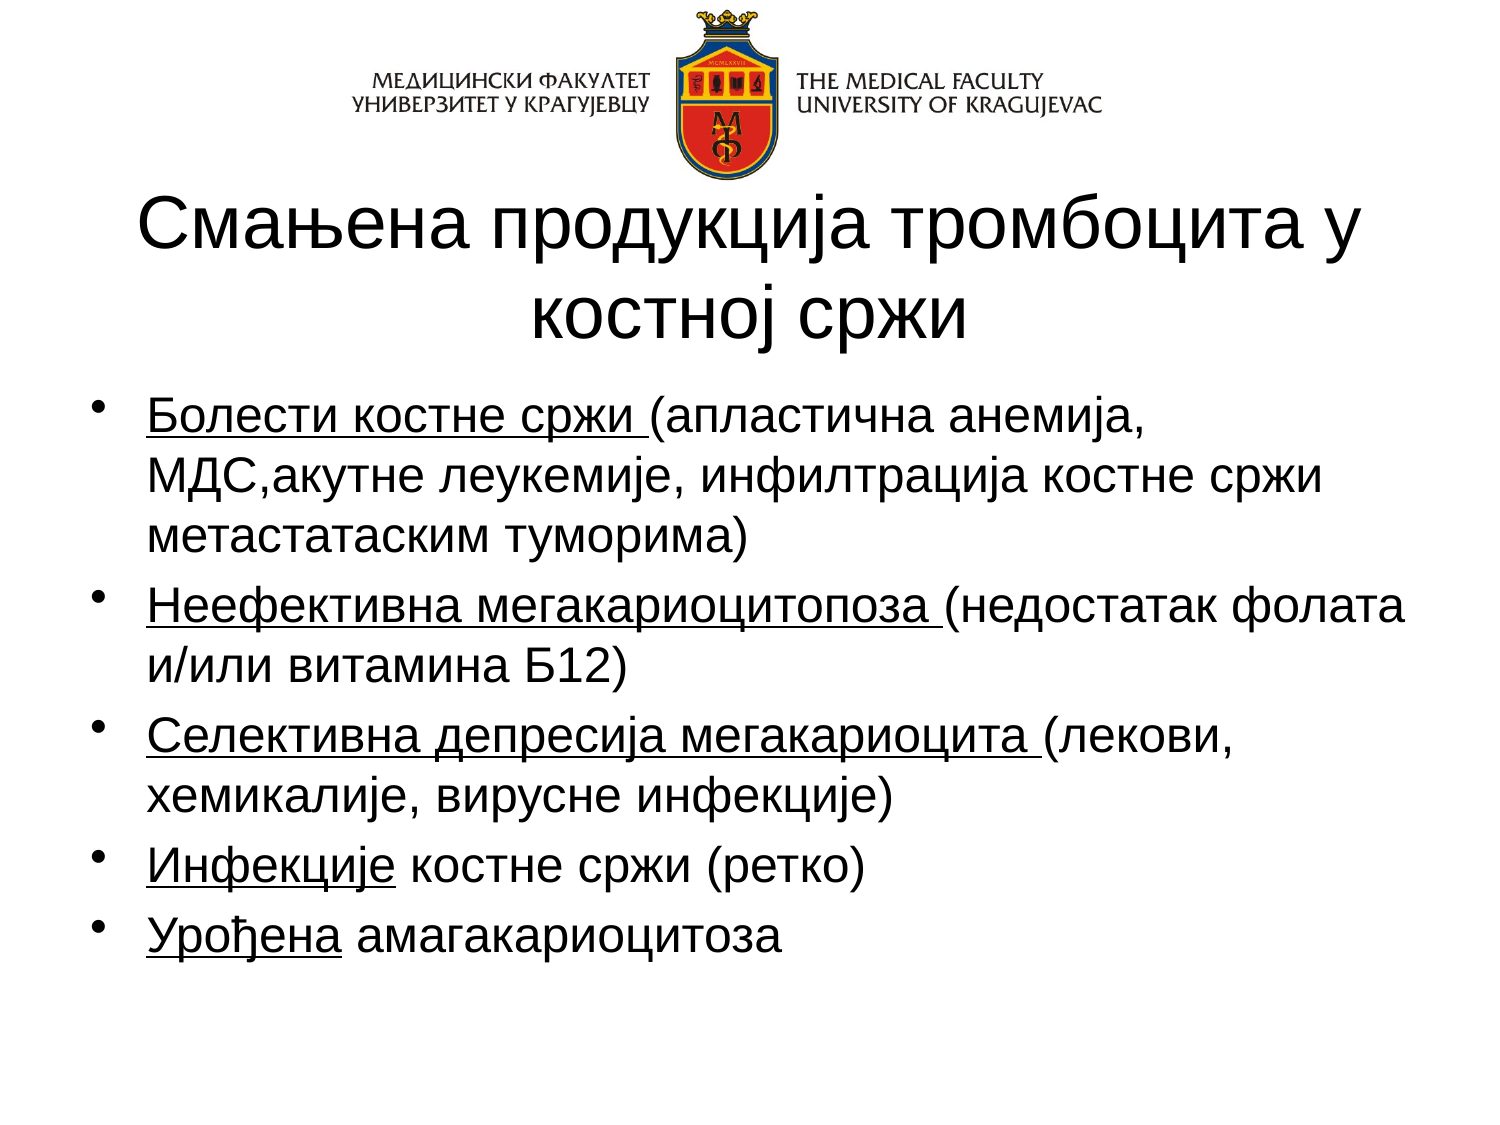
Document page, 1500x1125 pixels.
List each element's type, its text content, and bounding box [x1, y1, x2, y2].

list Болести костне сржи (апластична анемија, МДС,акутне леукемије, инфилтрација костне сржи метастатаским туморима) Неефективна мегакариоцитопоза (недостатак фолата и/или витамина Б12) Селективна депресија мегакариоцита (лекови, хемикалије, вирусне инфекције) Инфекције костне сржи (ретко) Урођена амагакариоцитоза [74, 374, 1426, 1118]
picture [328, 0, 1125, 191]
title Смањена продукција тромбоцита у костној сржи [74, 255, 1426, 362]
